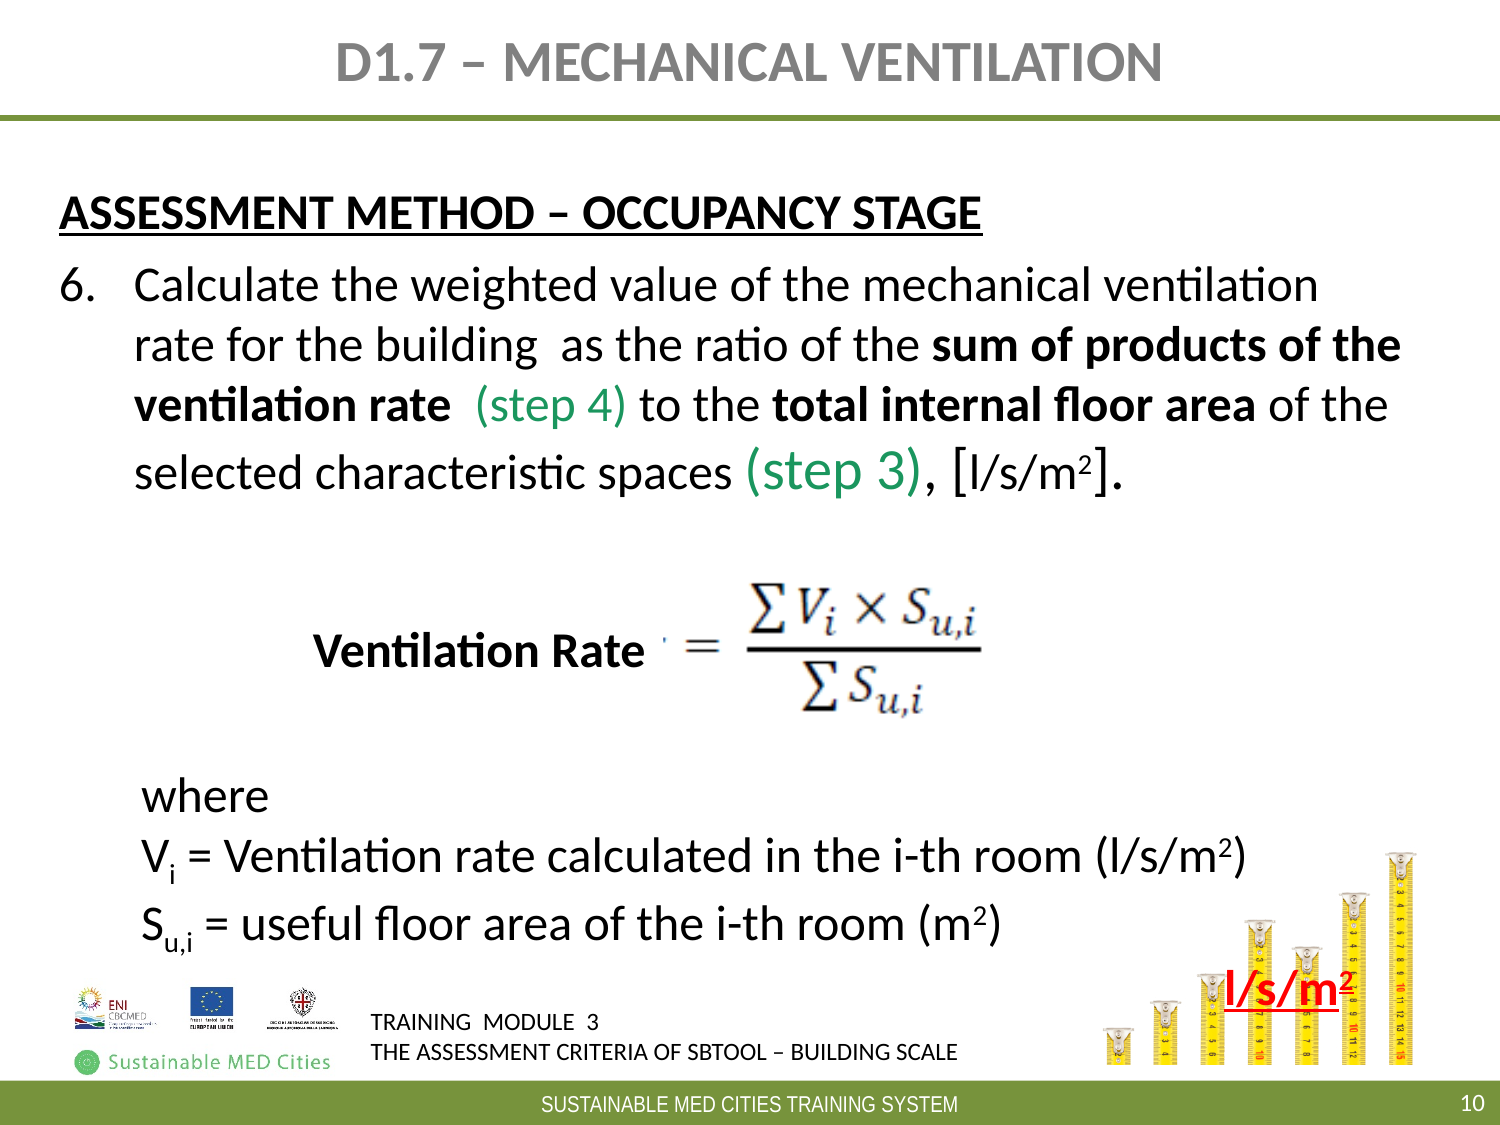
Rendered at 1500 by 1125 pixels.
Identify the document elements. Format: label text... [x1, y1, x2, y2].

picture [62, 986, 356, 1080]
list ASSESSMENT METHOD – OCCUPANCY STAGE Calculate the weighted value of the mechanical ventilation rate for the building as the ratio of the sum of products of the ventilation rate (step 4) to the total internal floor area of the selected characteristic spaces (step 3), [l/s/m2]. [43, 172, 1425, 986]
picture [1092, 844, 1426, 1065]
text_box where Vi = Ventilation rate calculated in the i-th room (l/s/m2) Su,i = useful floor area of the i-th room (m2) [126, 754, 1343, 966]
text_box D1.7 – MECHANICAL VENTILATION [0, 0, 1500, 117]
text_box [295, 544, 1071, 752]
slide_number 10 [1149, 1078, 1500, 1125]
